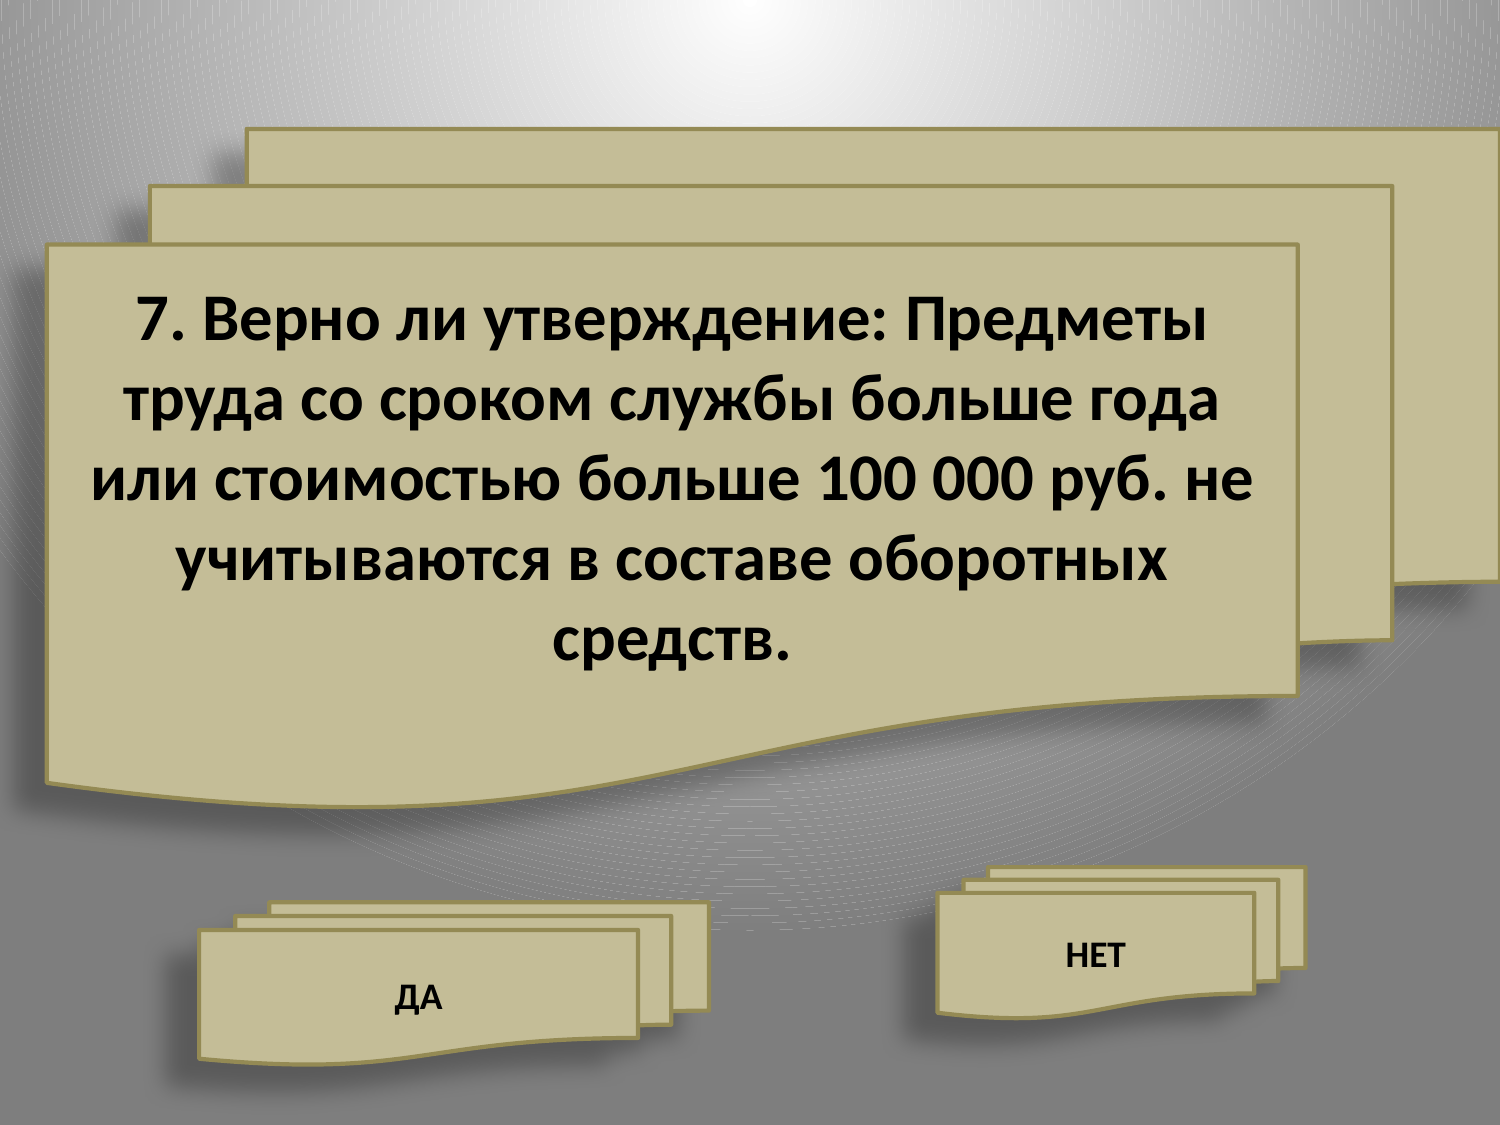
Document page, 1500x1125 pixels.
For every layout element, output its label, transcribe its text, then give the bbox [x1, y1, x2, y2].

text_box 7. Верно ли утверждение: Предметы труда со сроком службы больше года или стоимостью больше 100 000 руб. не учитываются в составе оборотных средств. [44, 126, 1500, 810]
text_box ДА [197, 900, 712, 1067]
text_box НЕТ [935, 865, 1308, 1021]
